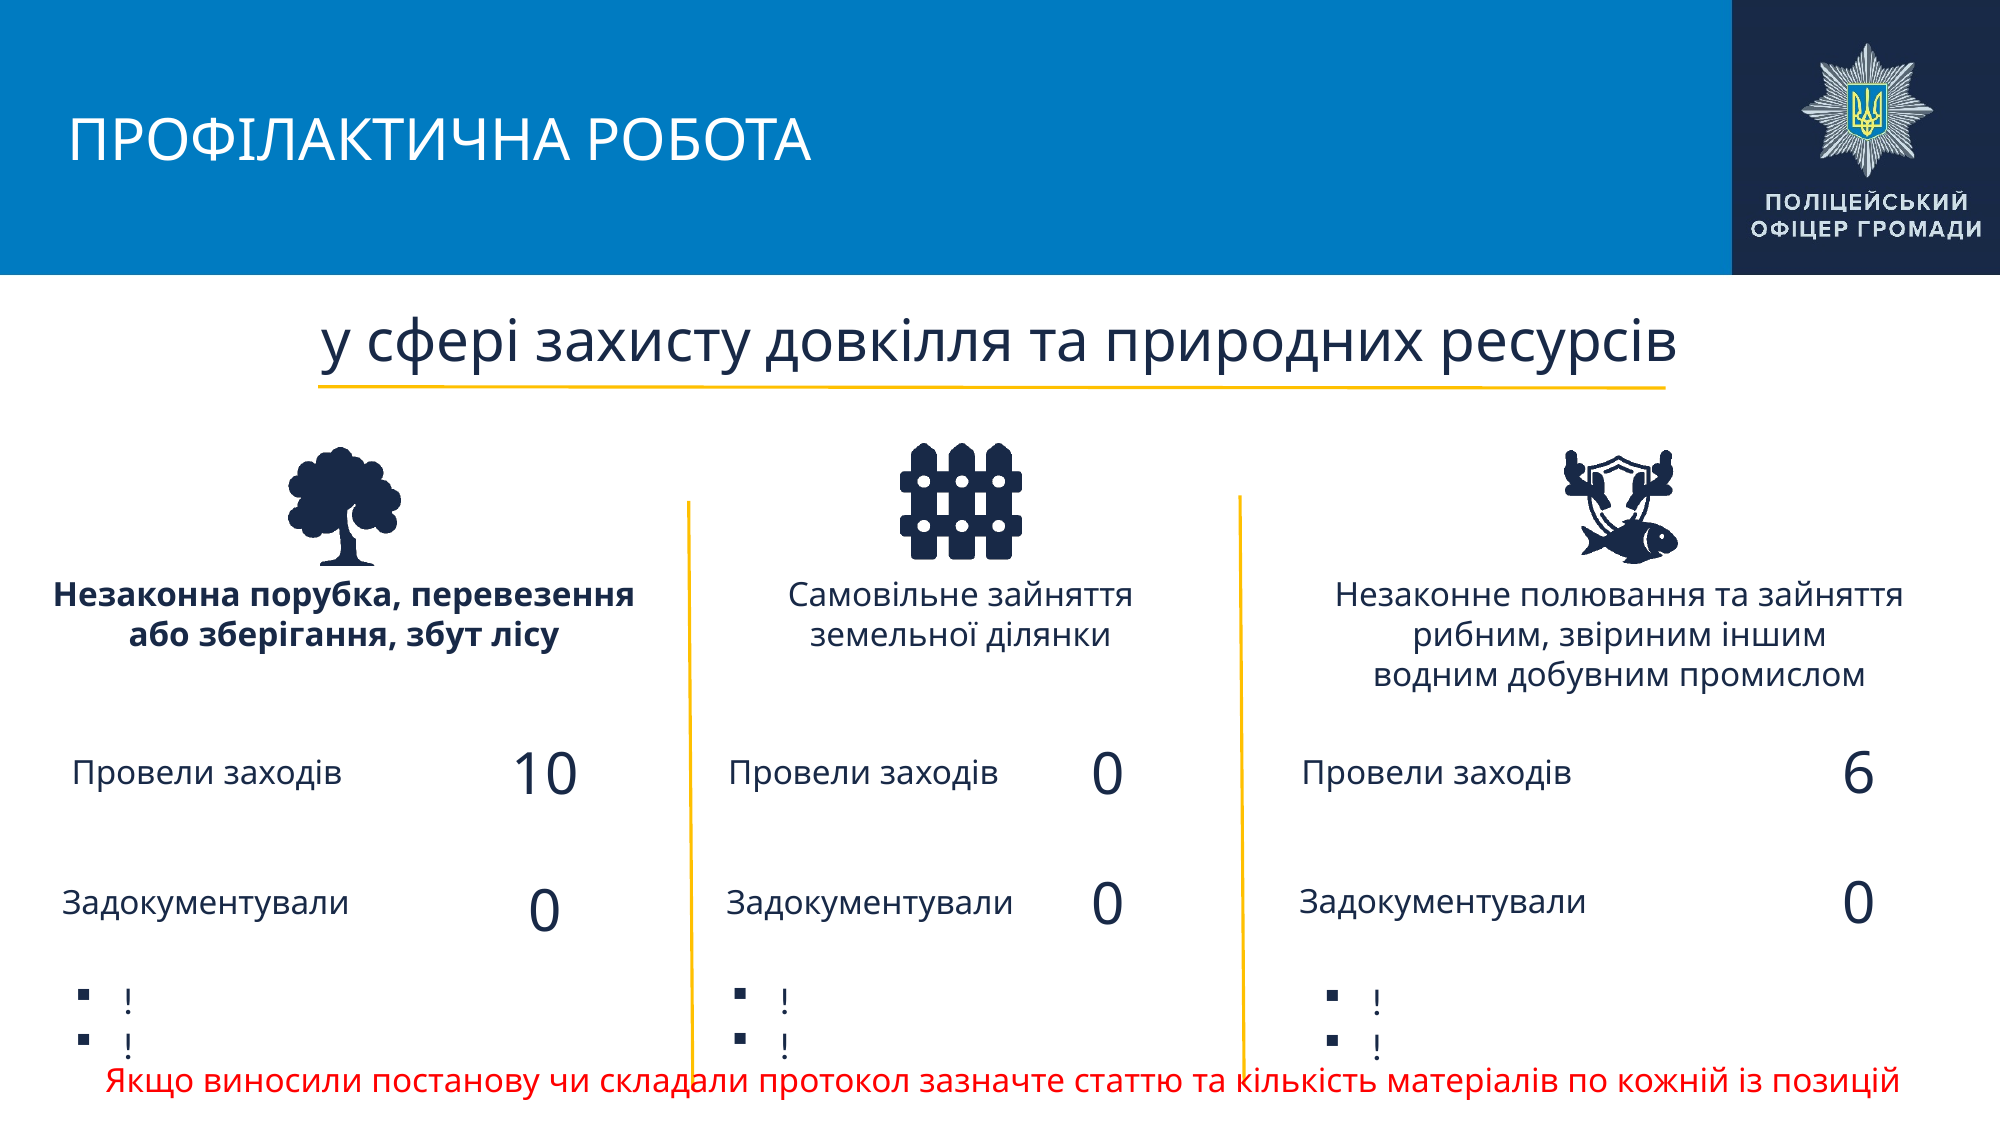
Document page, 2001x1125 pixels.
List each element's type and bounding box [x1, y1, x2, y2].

picture [0, 0, 2000, 1125]
text_box [688, 500, 693, 1090]
text_box [1240, 495, 1245, 1085]
